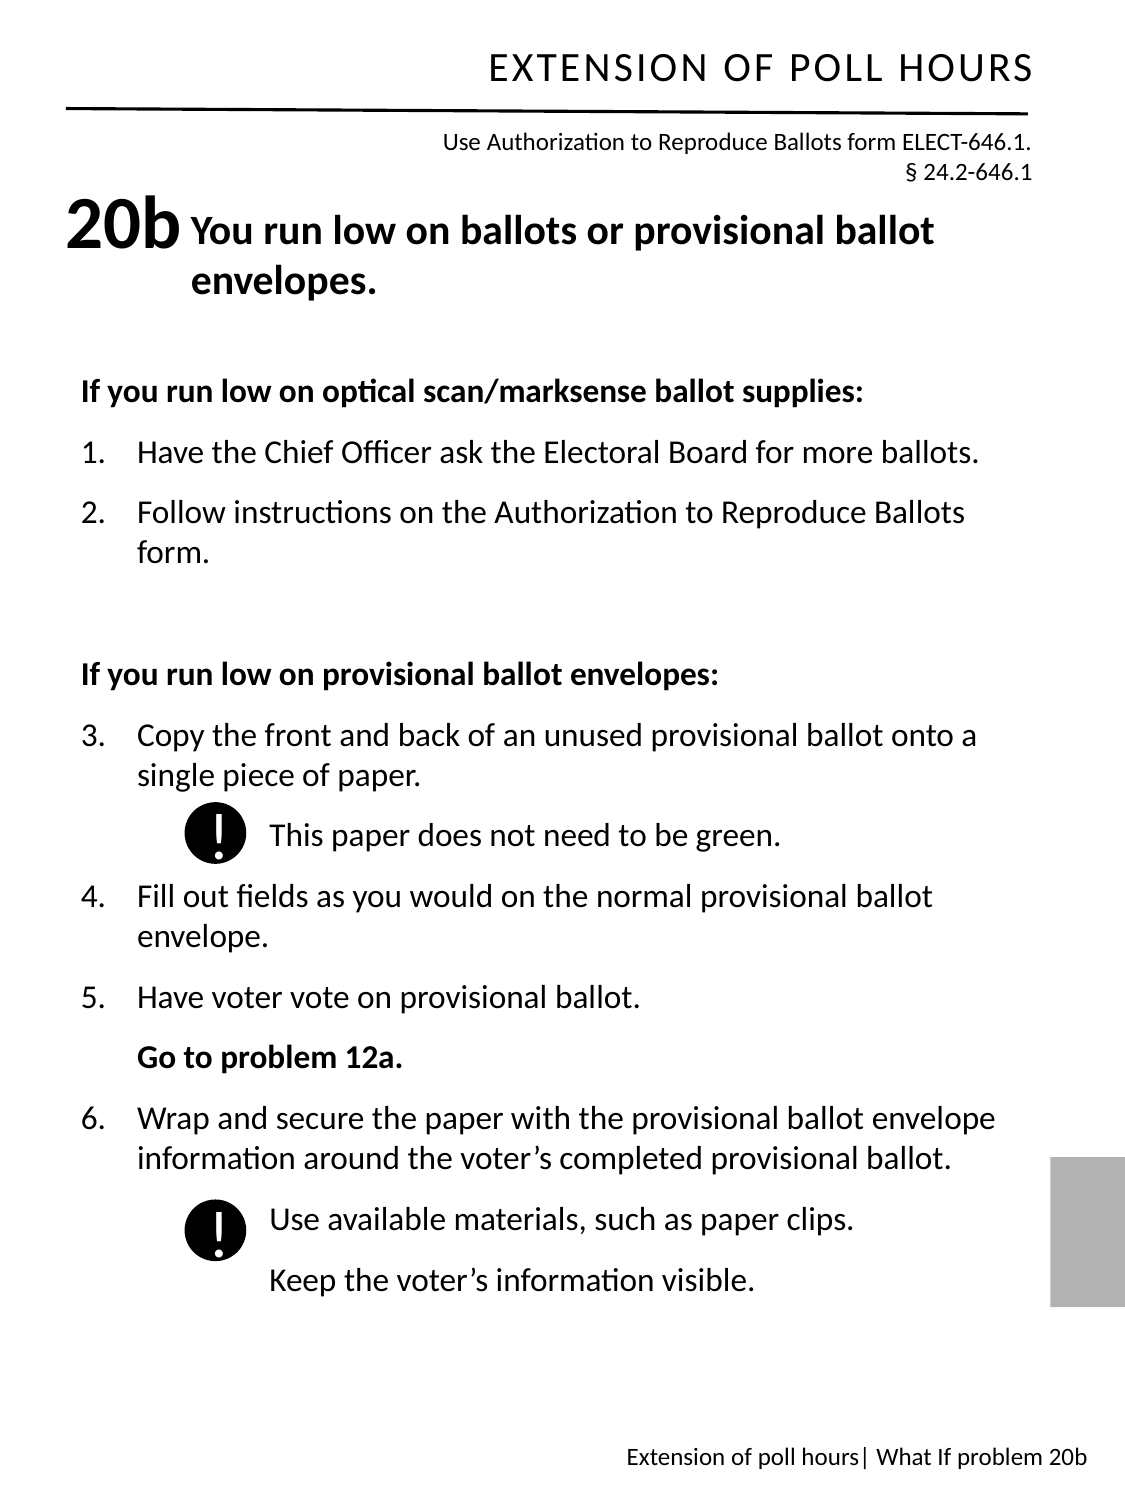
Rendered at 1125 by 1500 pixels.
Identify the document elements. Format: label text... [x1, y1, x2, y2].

list If you run low on optical scan/marksense ballot supplies: Have the Chief Officer ask the Electoral Board for more ballots. Follow instructions on the Authorization to Reproduce Ballots form. If you run low on provisional ballot envelopes: Copy the front and back of an unused provisional ballot onto a single piece of paper. This paper does not need to be green. Fill out fields as you would on the normal provisional ballot envelope. Have voter vote on provisional ballot. Go to problem 12a. Wrap and secure the paper with the provisional ballot envelope information around the voter’s completed provisional ballot. Use available materials, such as paper clips. Keep the voter’s information visible. [65, 361, 1051, 1346]
text_box You run low on ballots or provisional ballot envelopes. [175, 195, 1042, 361]
text_box ! [183, 1198, 248, 1263]
text_box ! [183, 801, 248, 865]
text_box Extension of poll hours| What If problem 20b [611, 1433, 1125, 1478]
text_box 20b [50, 176, 260, 340]
text_box Use Authorization to Reproduce Ballots form ELECT-646.1. § 24.2-646.1 [427, 118, 1048, 223]
